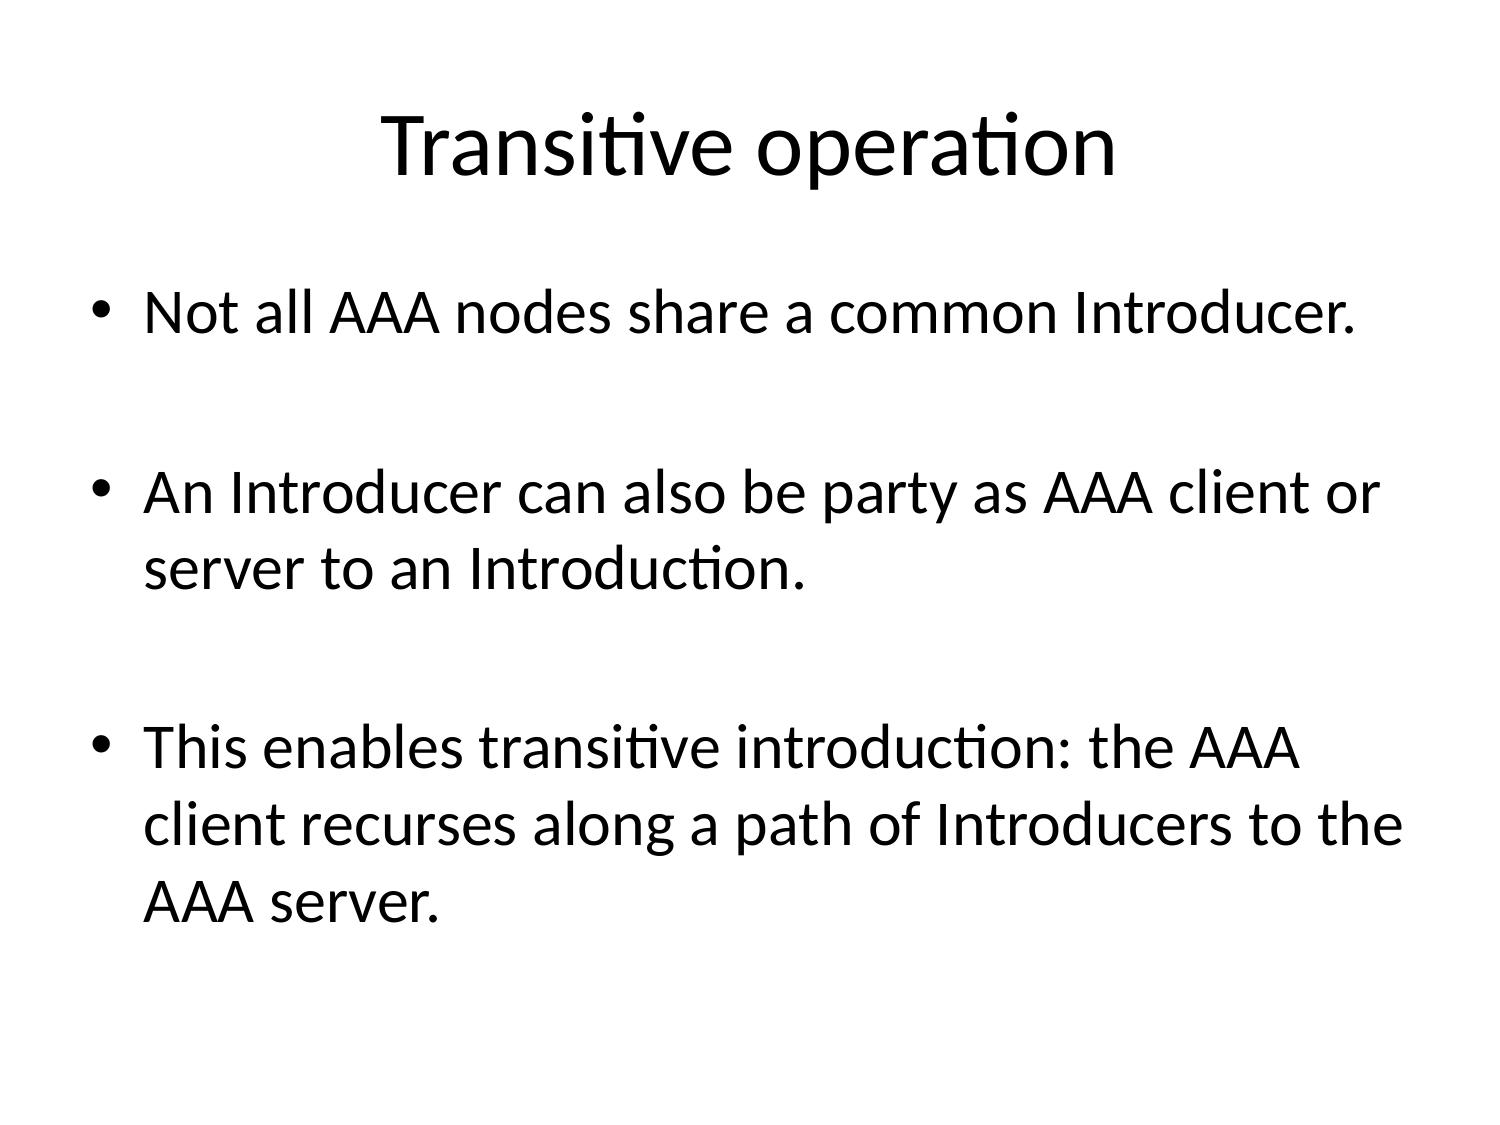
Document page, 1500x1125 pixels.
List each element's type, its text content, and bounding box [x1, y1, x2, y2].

list Not all AAA nodes share a common Introducer. An Introducer can also be party as AAA client or server to an Introduction. This enables transitive introduction: the AAA client recurses along a path of Introducers to the AAA server. [75, 262, 1425, 1005]
title Transitive operation [75, 45, 1425, 233]
